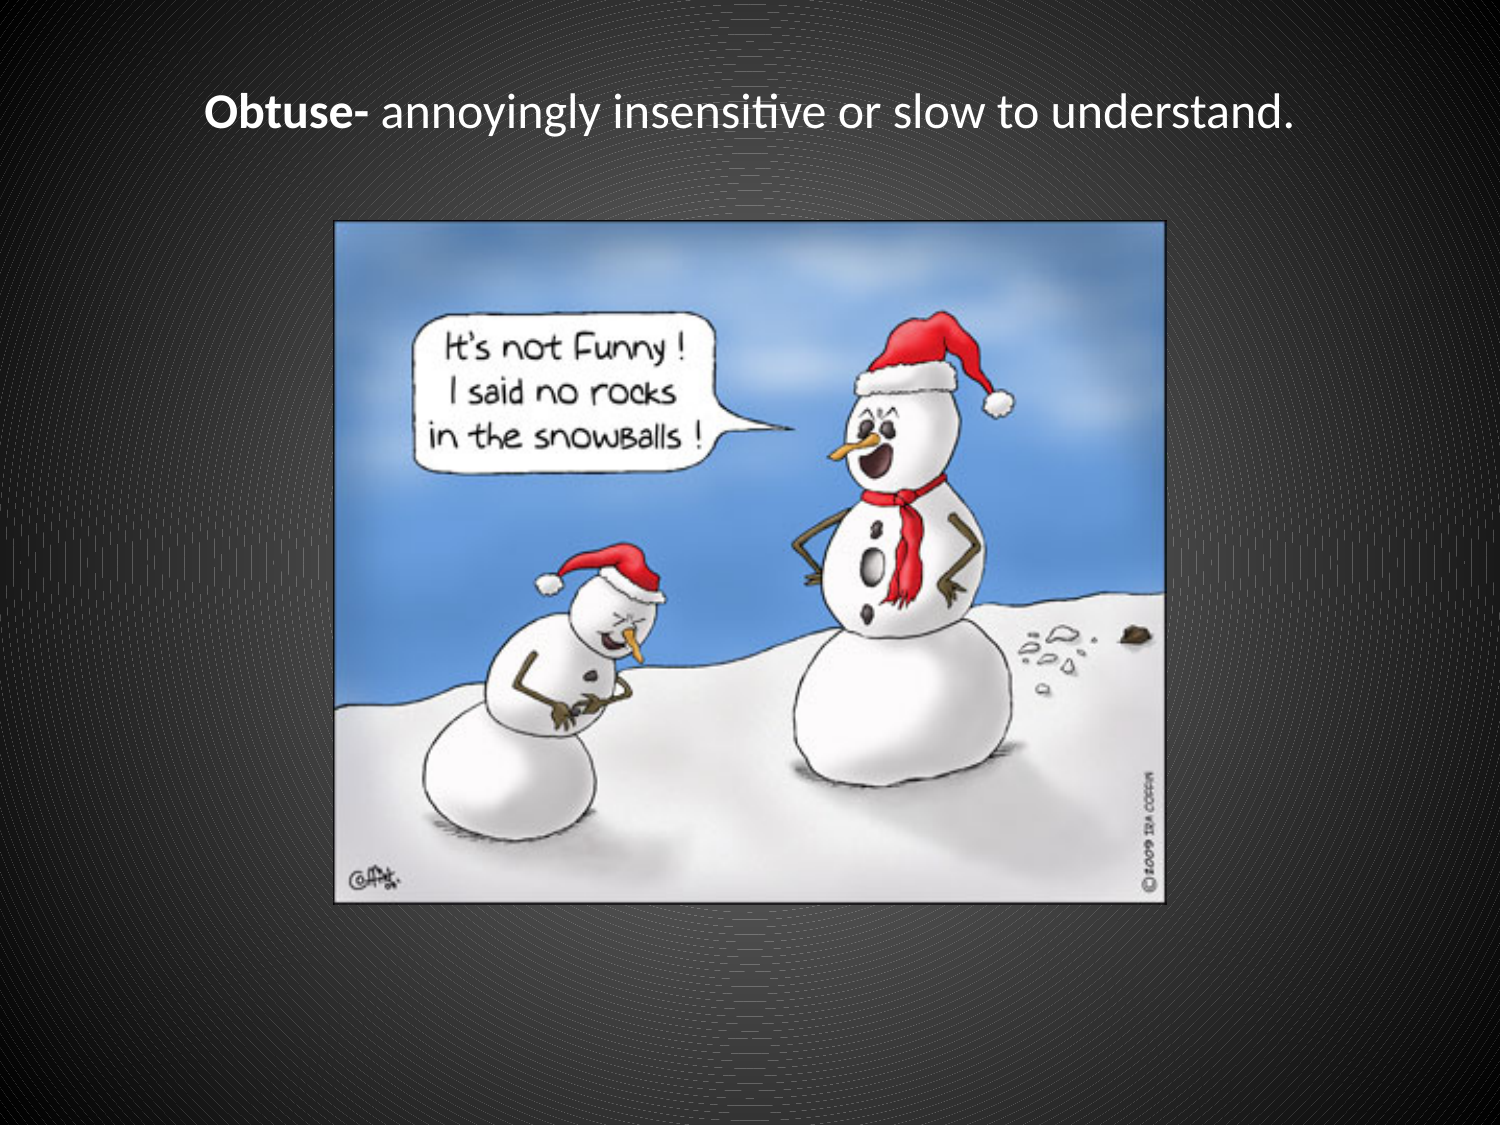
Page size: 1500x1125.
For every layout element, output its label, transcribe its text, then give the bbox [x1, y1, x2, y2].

title Obtuse- annoyingly insensitive or slow to understand. [75, 45, 1425, 233]
picture [333, 220, 1167, 905]
